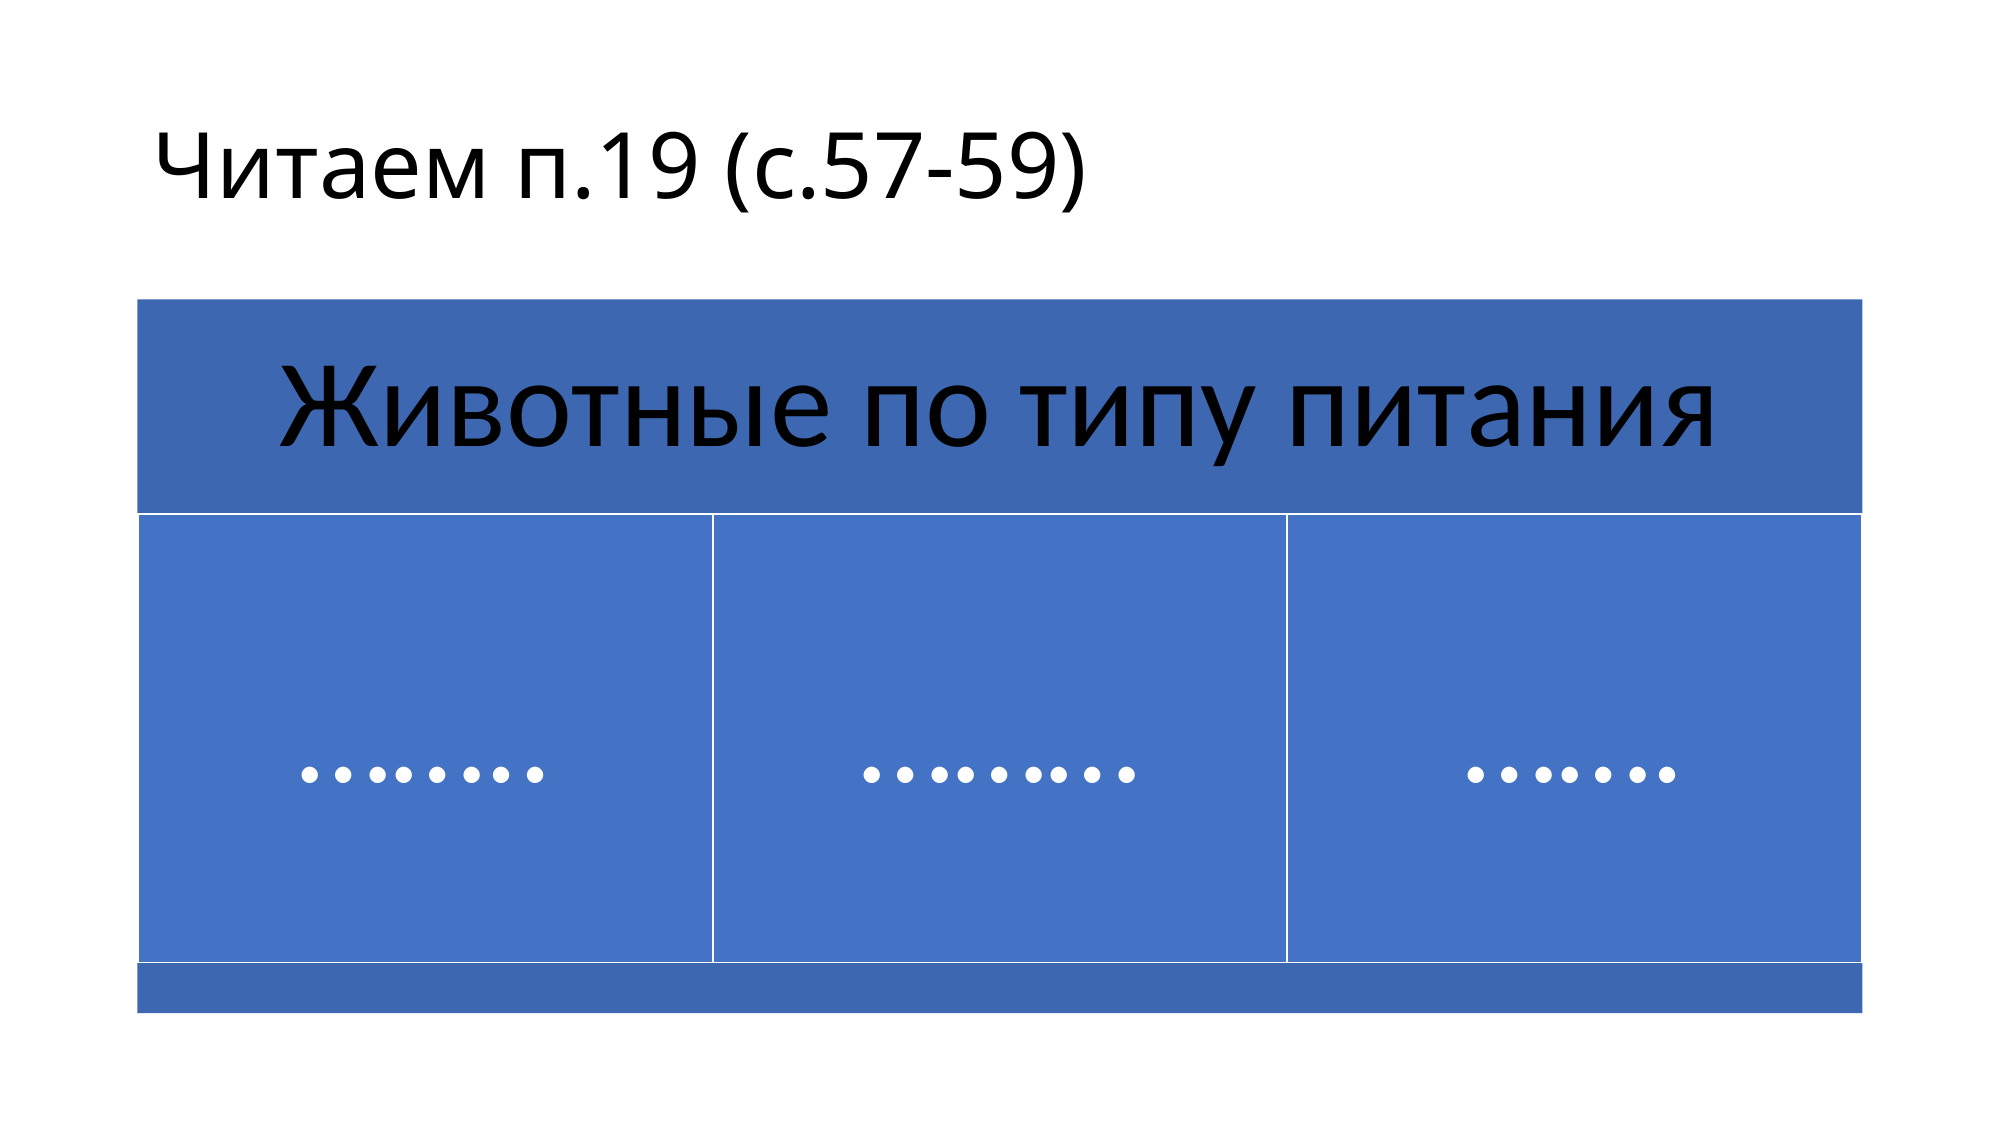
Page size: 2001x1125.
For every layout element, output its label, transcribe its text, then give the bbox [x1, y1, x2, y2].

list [137, 299, 1863, 1014]
title Читаем п.19 (с.57-59) [137, 59, 1863, 278]
